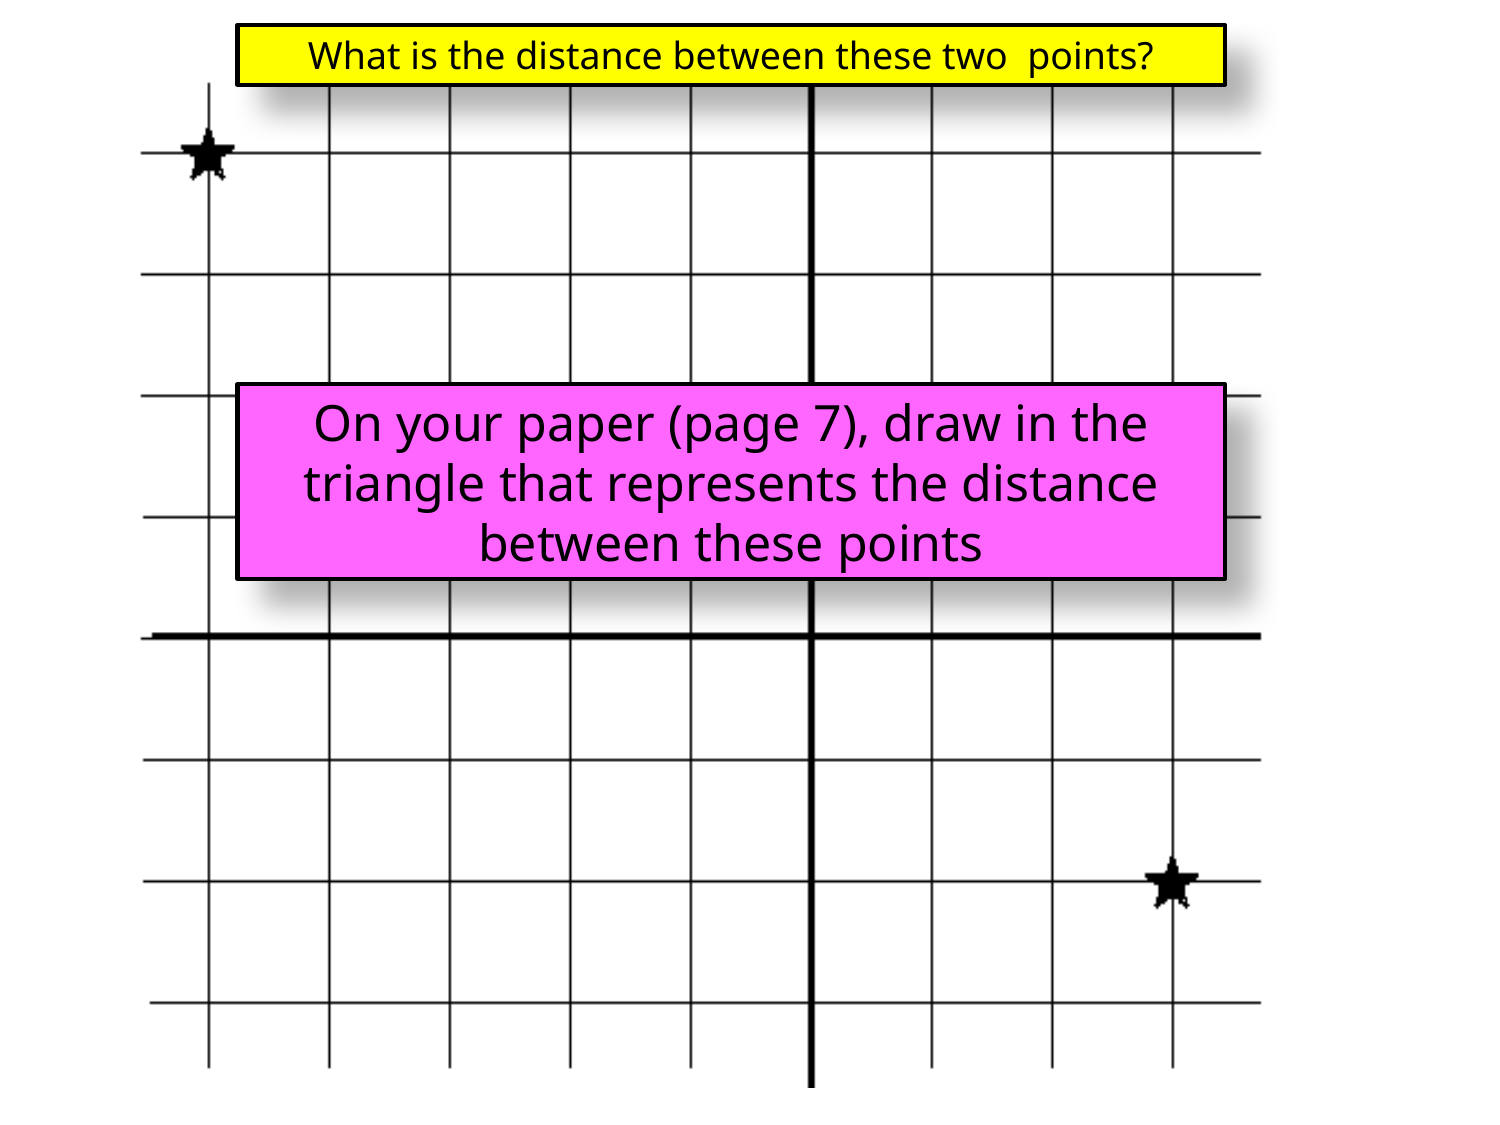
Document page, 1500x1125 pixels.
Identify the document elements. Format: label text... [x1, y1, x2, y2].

picture [137, 74, 1276, 1088]
text_box What is the distance between these two points? [237, 24, 1225, 73]
